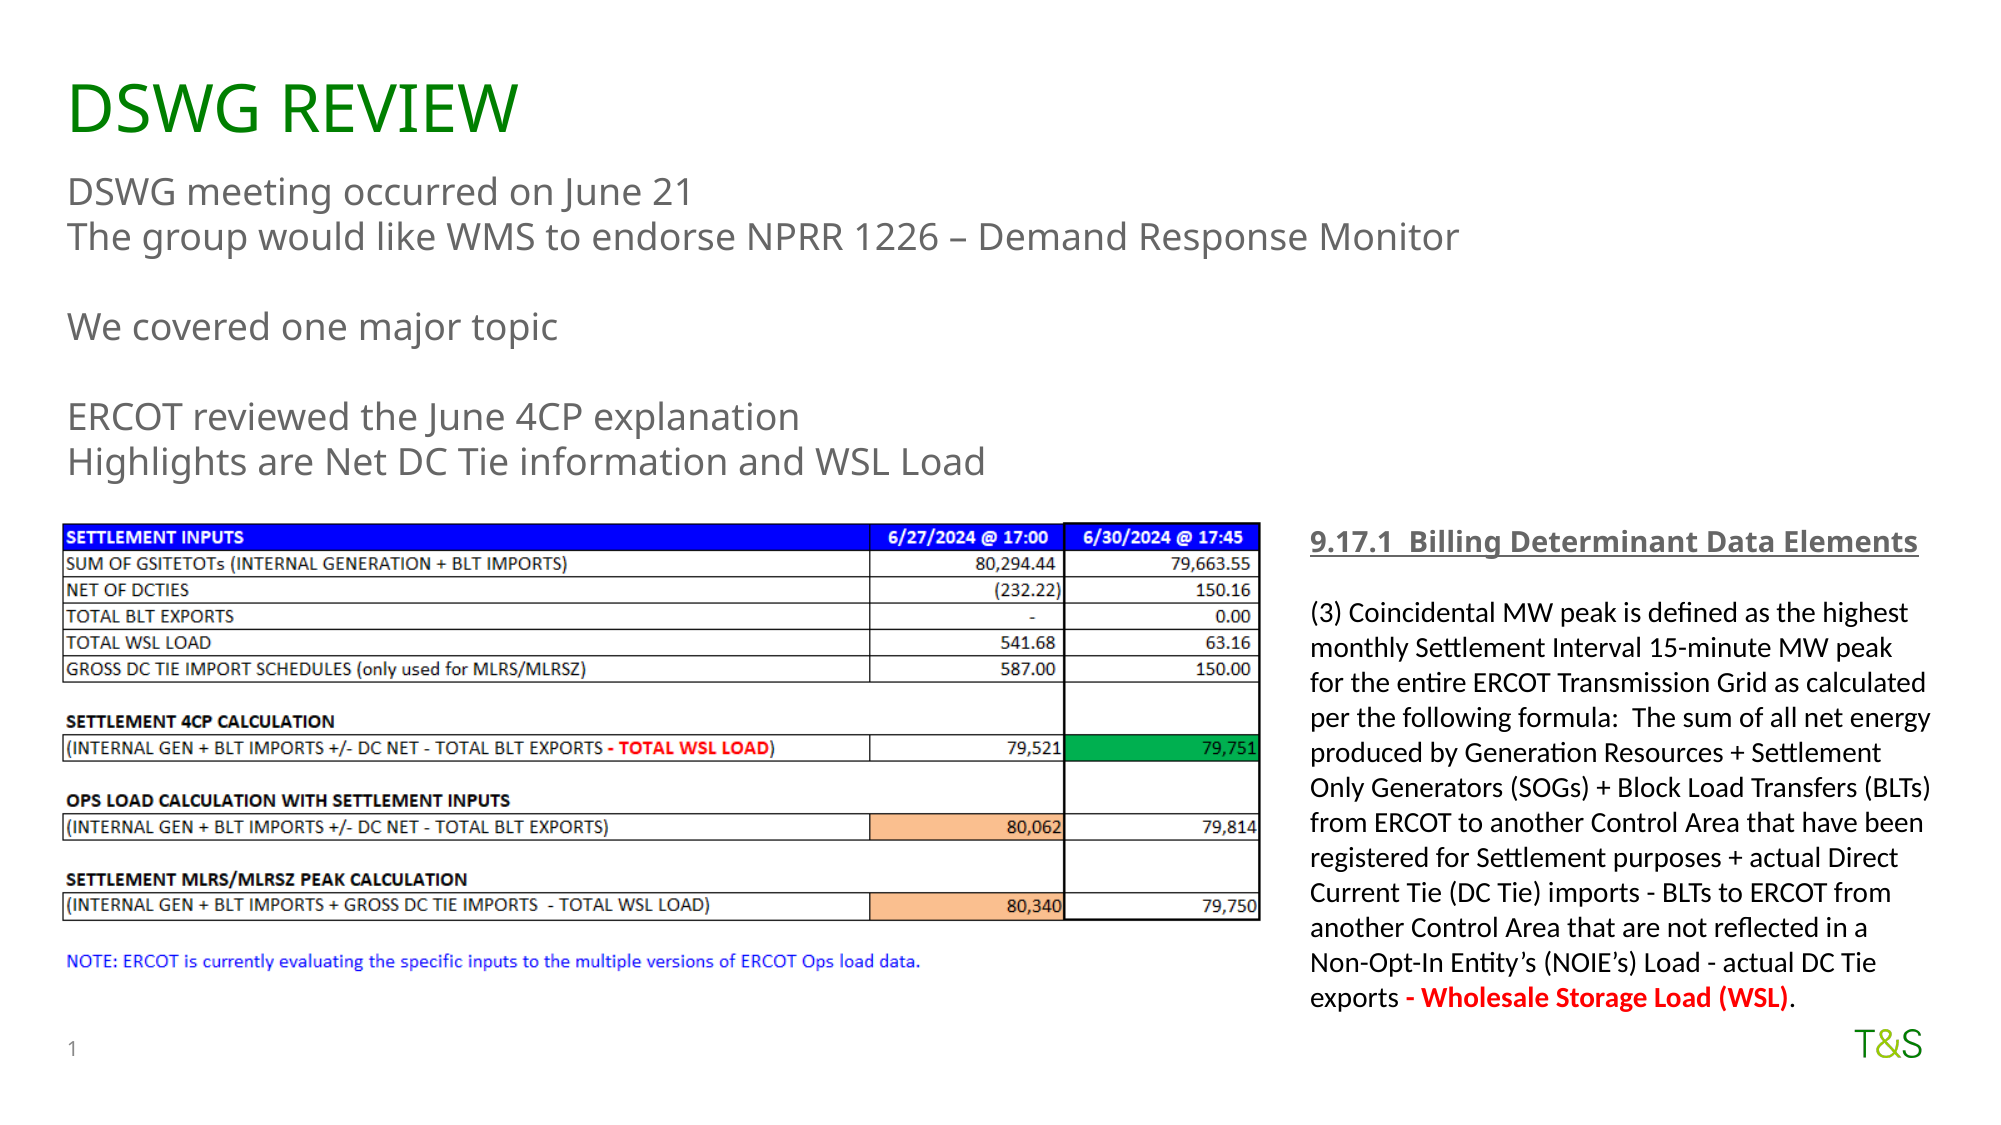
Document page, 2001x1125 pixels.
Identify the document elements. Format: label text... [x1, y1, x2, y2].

text_box 9.17.1 Billing Determinant Data Elements (3) Coincidental MW peak is defined as the highest monthly Settlement Interval 15-minute MW peak for the entire ERCOT Transmission Grid as calculated per the following formula: The sum of all net energy produced by Generation Resources + Settlement Only Generators (SOGs) + Block Load Transfers (BLTs) from ERCOT to another Control Area that have been registered for Settlement purposes + actual Direct Current Tie (DC Tie) imports - BLTs to ERCOT from another Control Area that are not reflected in a Non-Opt-In Entity’s (NOIE’s) Load - actual DC Tie exports - Wholesale Storage Load (WSL). [1310, 523, 1933, 1013]
text_box DSWG meeting occurred on June 21 The group would like WMS to endorse NPRR 1226 – Demand Response Monitor We covered one major topic ERCOT reviewed the June 4CP explanation Highlights are Net DC Tie information and WSL Load [66, 168, 1933, 484]
title DSWG REVIEW [66, 75, 1933, 158]
picture [1854, 1029, 1922, 1058]
picture [45, 506, 1267, 980]
slide_number 1 [66, 1020, 124, 1080]
